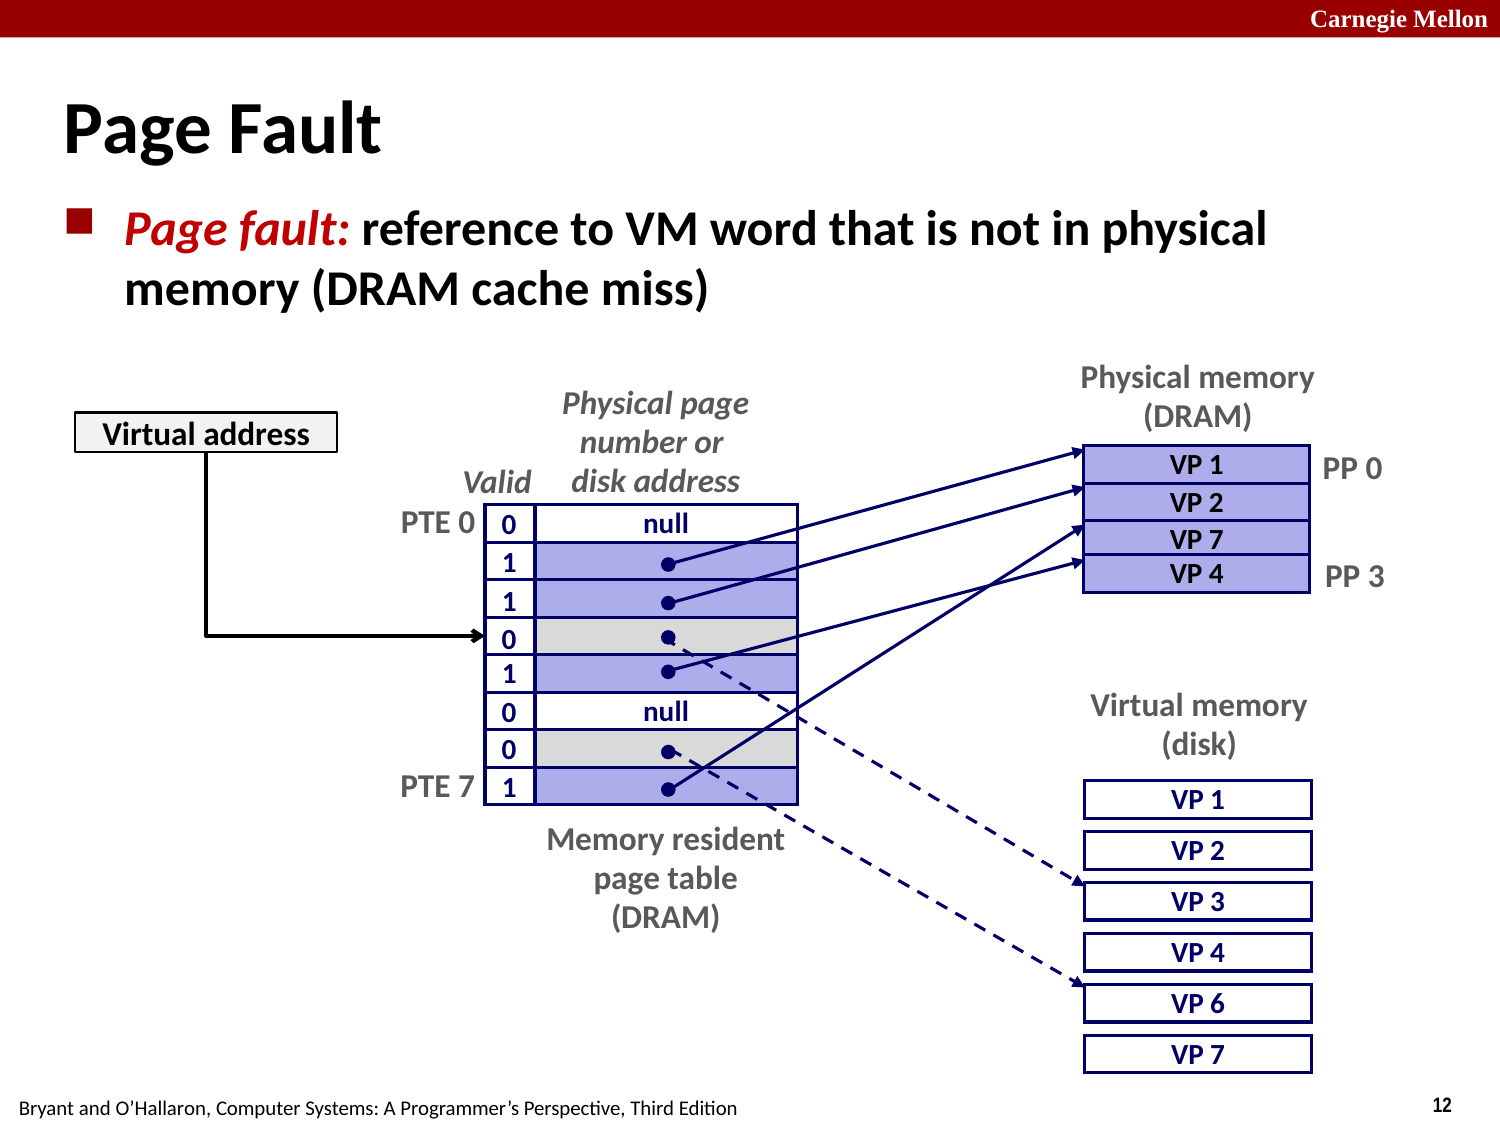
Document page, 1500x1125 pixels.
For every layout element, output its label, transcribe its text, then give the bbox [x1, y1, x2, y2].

title Page Fault [48, 58, 1408, 188]
text_box [535, 767, 798, 805]
text_box [535, 542, 798, 579]
text_box [535, 579, 798, 617]
text_box VP 1 [1084, 780, 1312, 819]
text_box VP 7 [1084, 1035, 1312, 1073]
text_box [662, 745, 675, 759]
text_box 0 [486, 724, 532, 775]
text_box Memory resident page table (DRAM) [531, 811, 801, 944]
text_box VP 7 [1083, 521, 1310, 554]
text_box null [535, 693, 798, 730]
list Page fault: reference to VM word that is not in physical memory (DRAM cache miss) [52, 188, 1416, 313]
text_box [991, 524, 1085, 584]
text_box Valid [447, 454, 560, 509]
text_box [675, 446, 1083, 563]
text_box [1066, 975, 1084, 988]
text_box [675, 484, 1083, 602]
text_box [535, 730, 761, 767]
text_box null [535, 504, 798, 542]
text_box PTE 0 [442, 494, 491, 549]
text_box [662, 558, 675, 571]
text_box [662, 631, 675, 644]
text_box [707, 730, 798, 767]
text_box PTE 7 [385, 758, 490, 814]
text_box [253, 404, 438, 684]
text_box [669, 557, 1085, 671]
text_box [1067, 874, 1084, 887]
text_box PP 3 [1310, 548, 1400, 603]
text_box Virtual memory (disk) [1075, 677, 1324, 772]
text_box [662, 783, 675, 796]
text_box VP 6 [1084, 984, 1312, 1022]
text_box VP 1 [1083, 445, 1310, 484]
text_box VP 4 [1083, 554, 1310, 593]
text_box 1 [487, 537, 532, 576]
text_box 0 [486, 687, 532, 724]
text_box Physical page number or disk address [547, 375, 765, 508]
text_box PP 0 [1307, 440, 1398, 495]
text_box 0 [486, 614, 532, 664]
text_box VP 2 [1084, 831, 1312, 870]
text_box Physical memory (DRAM) [1065, 349, 1330, 444]
text_box VP 2 [1083, 484, 1310, 521]
text_box VP 4 [1084, 933, 1312, 971]
text_box VP 3 [1084, 882, 1312, 921]
text_box [662, 596, 675, 610]
text_box 1 [487, 576, 532, 626]
text_box 0 [491, 499, 532, 537]
text_box [535, 617, 798, 654]
text_box [535, 654, 798, 693]
text_box Virtual address [75, 412, 248, 453]
text_box [662, 665, 675, 679]
text_box 1 [487, 648, 532, 687]
text_box 1 [490, 775, 532, 813]
